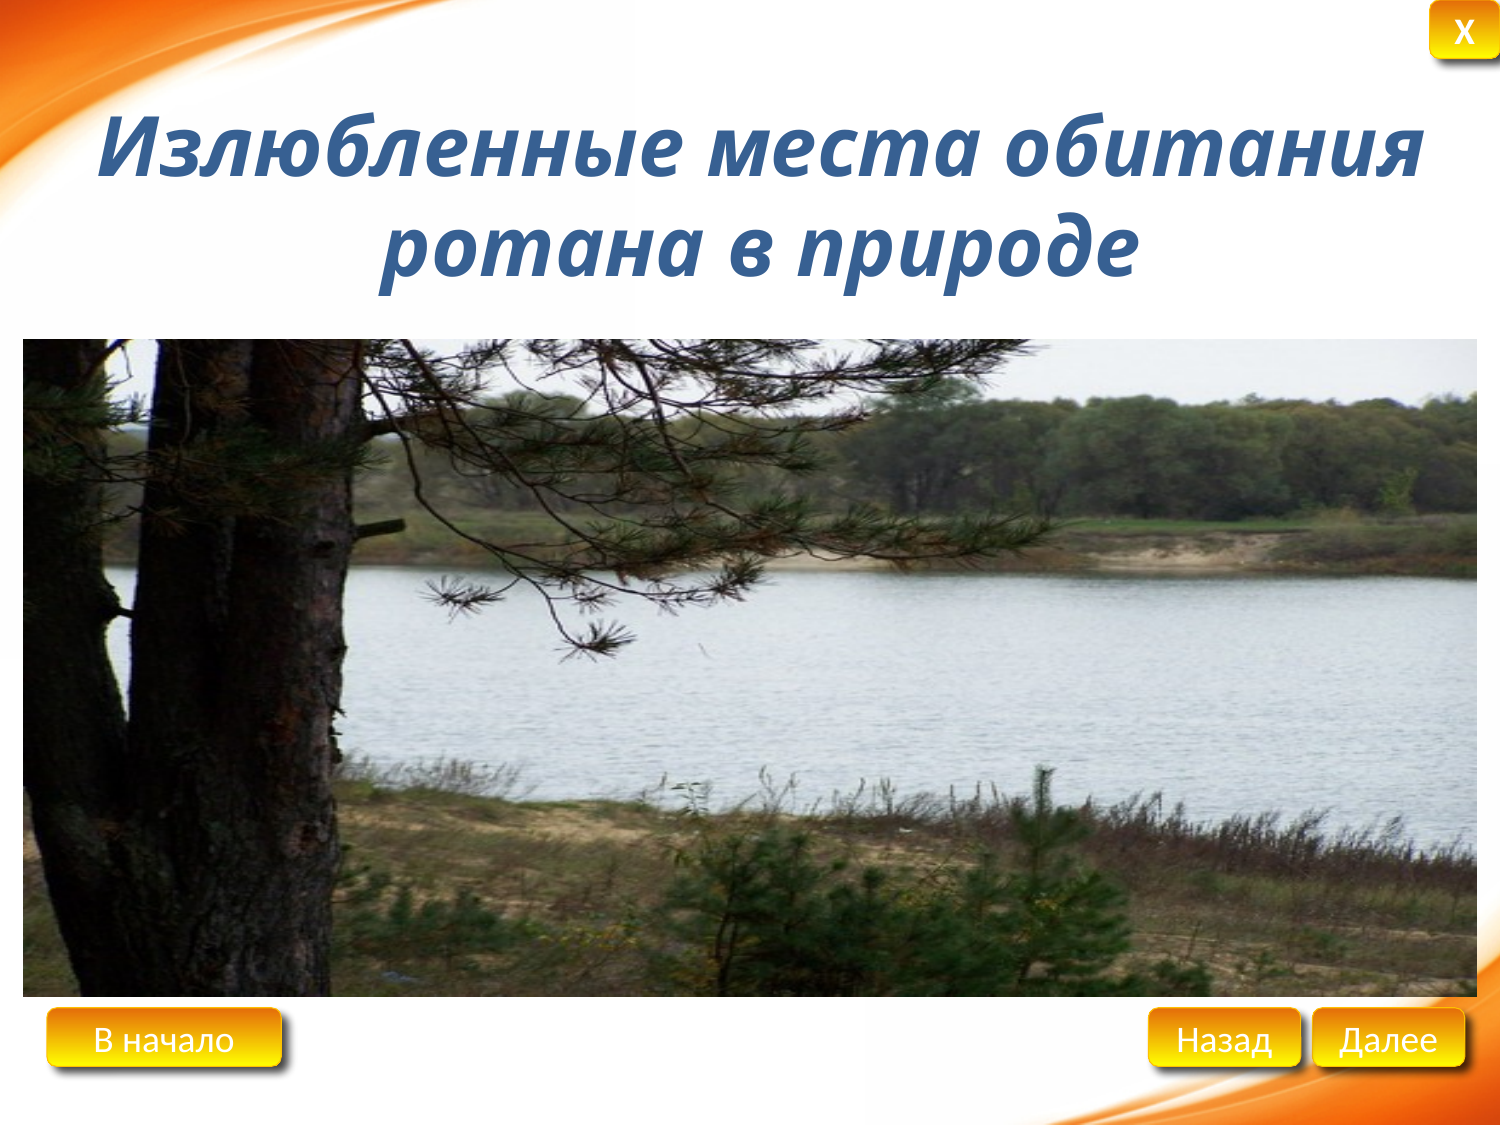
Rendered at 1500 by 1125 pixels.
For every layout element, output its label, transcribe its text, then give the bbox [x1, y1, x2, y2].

title Излюбленные места обитания ротана в природе [23, 46, 1500, 341]
picture [0, 0, 1500, 1125]
